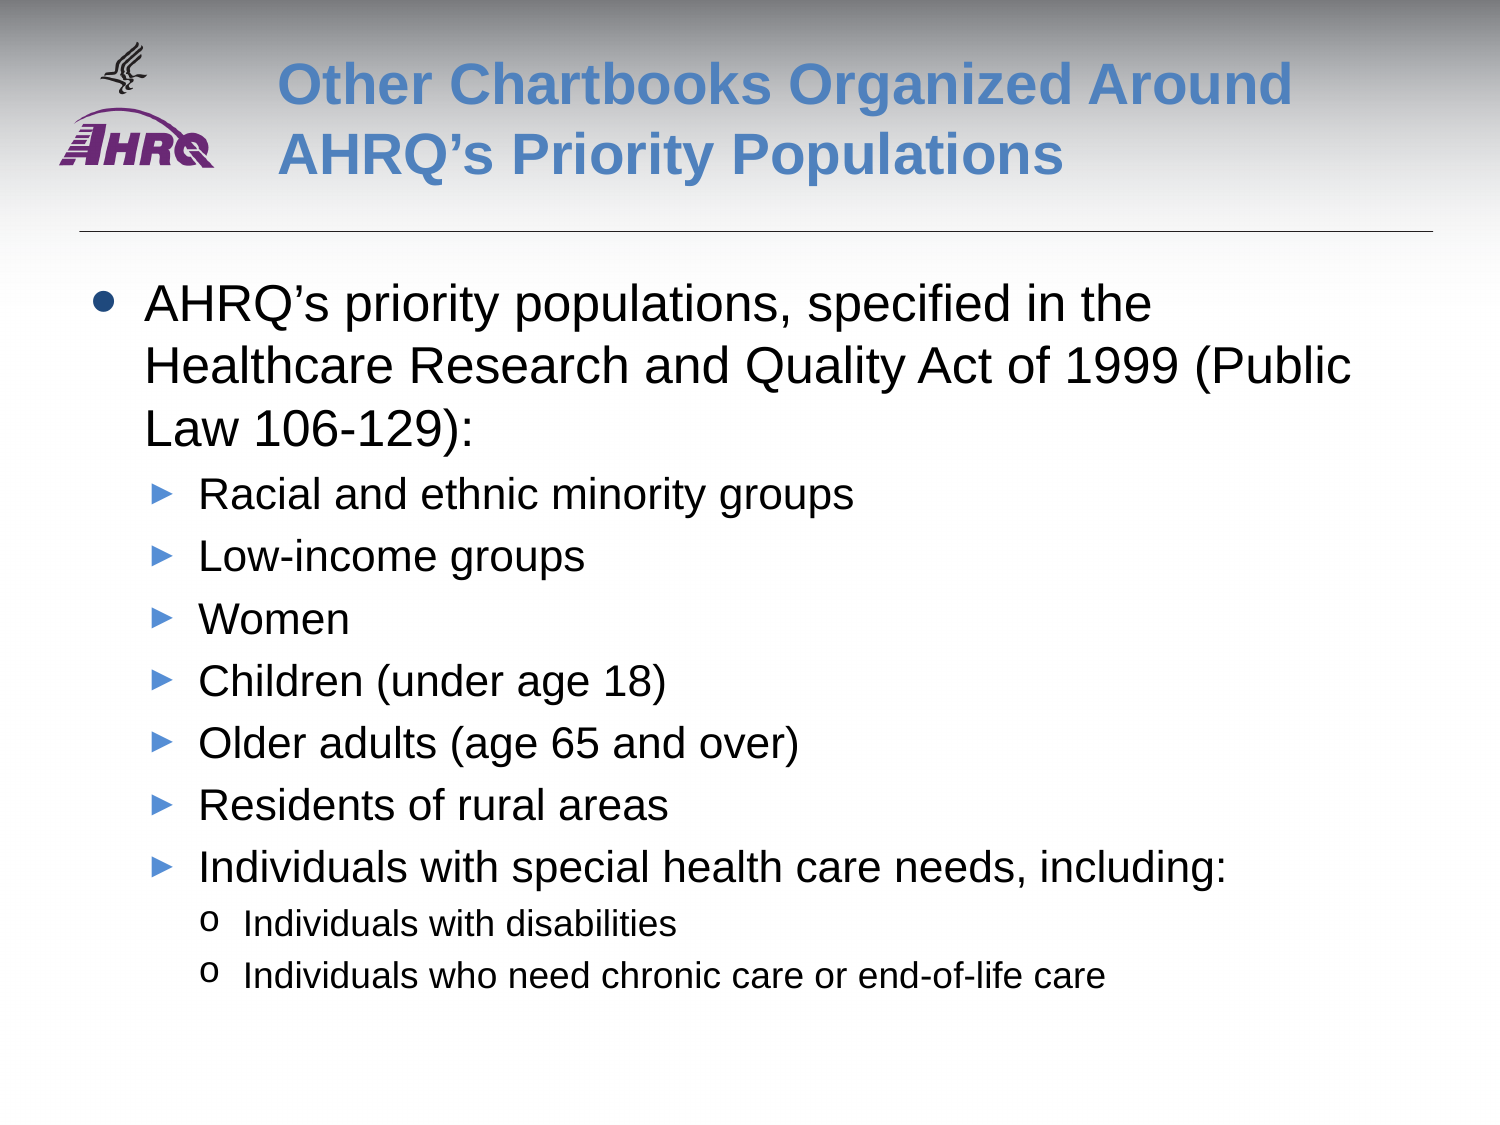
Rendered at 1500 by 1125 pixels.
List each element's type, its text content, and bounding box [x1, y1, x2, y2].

picture [0, 0, 1500, 1125]
list AHRQ’s priority populations, specified in the Healthcare Research and Quality Act of 1999 (Public Law 106-129): Racial and ethnic minority groups Low-income groups Women Children (under age 18) Older adults (age 65 and over) Residents of rural areas Individuals with special health care needs, including: Individuals with disabilities Individuals who need chronic care or end-of-life care [75, 262, 1425, 1005]
title Other Chartbooks Organized Around AHRQ’s Priority Populations [262, 45, 1425, 188]
